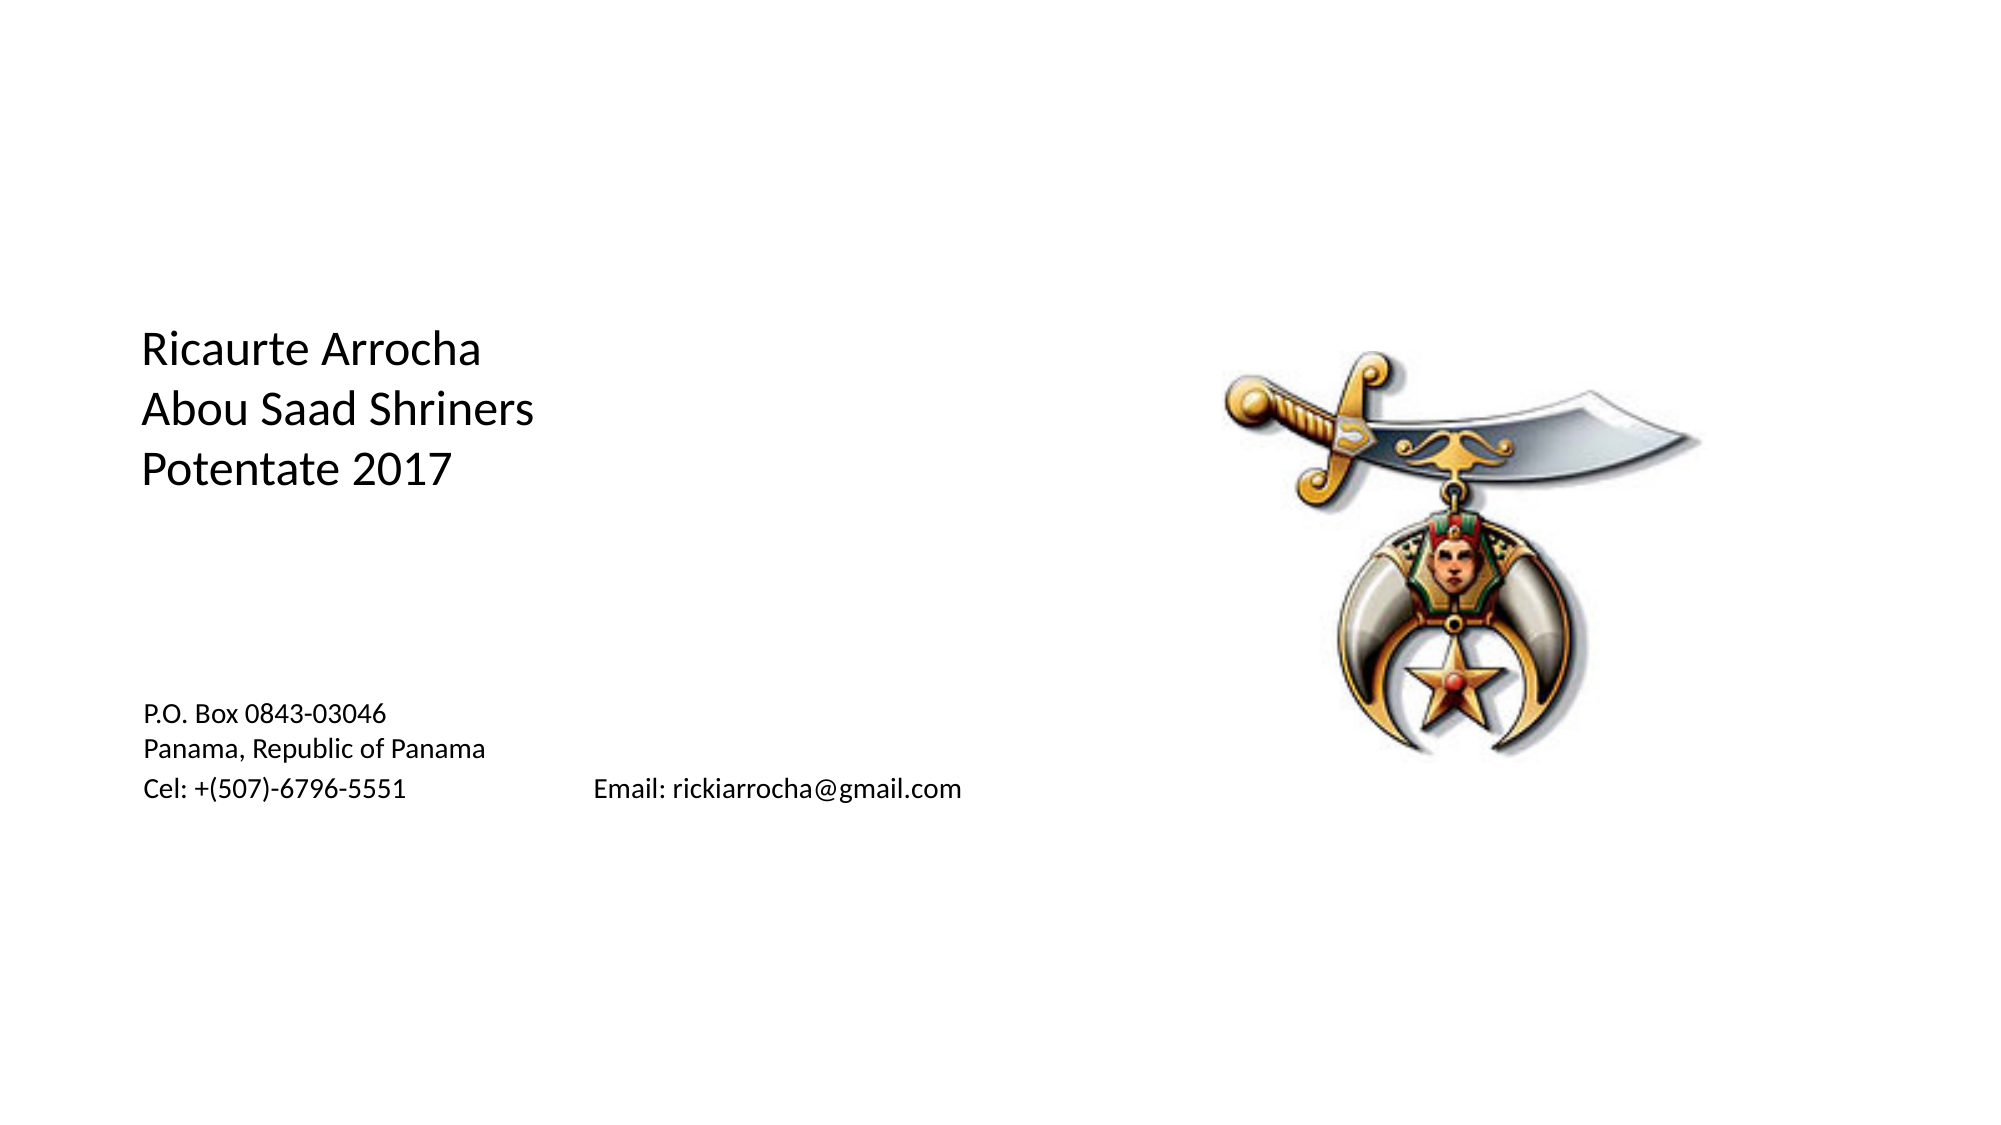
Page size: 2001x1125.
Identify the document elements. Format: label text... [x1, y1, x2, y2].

text_box Ricaurte Arrocha Abou Saad Shriners Potentate 2017 [126, 308, 1002, 504]
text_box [128, 686, 1256, 813]
picture [1221, 351, 1707, 763]
